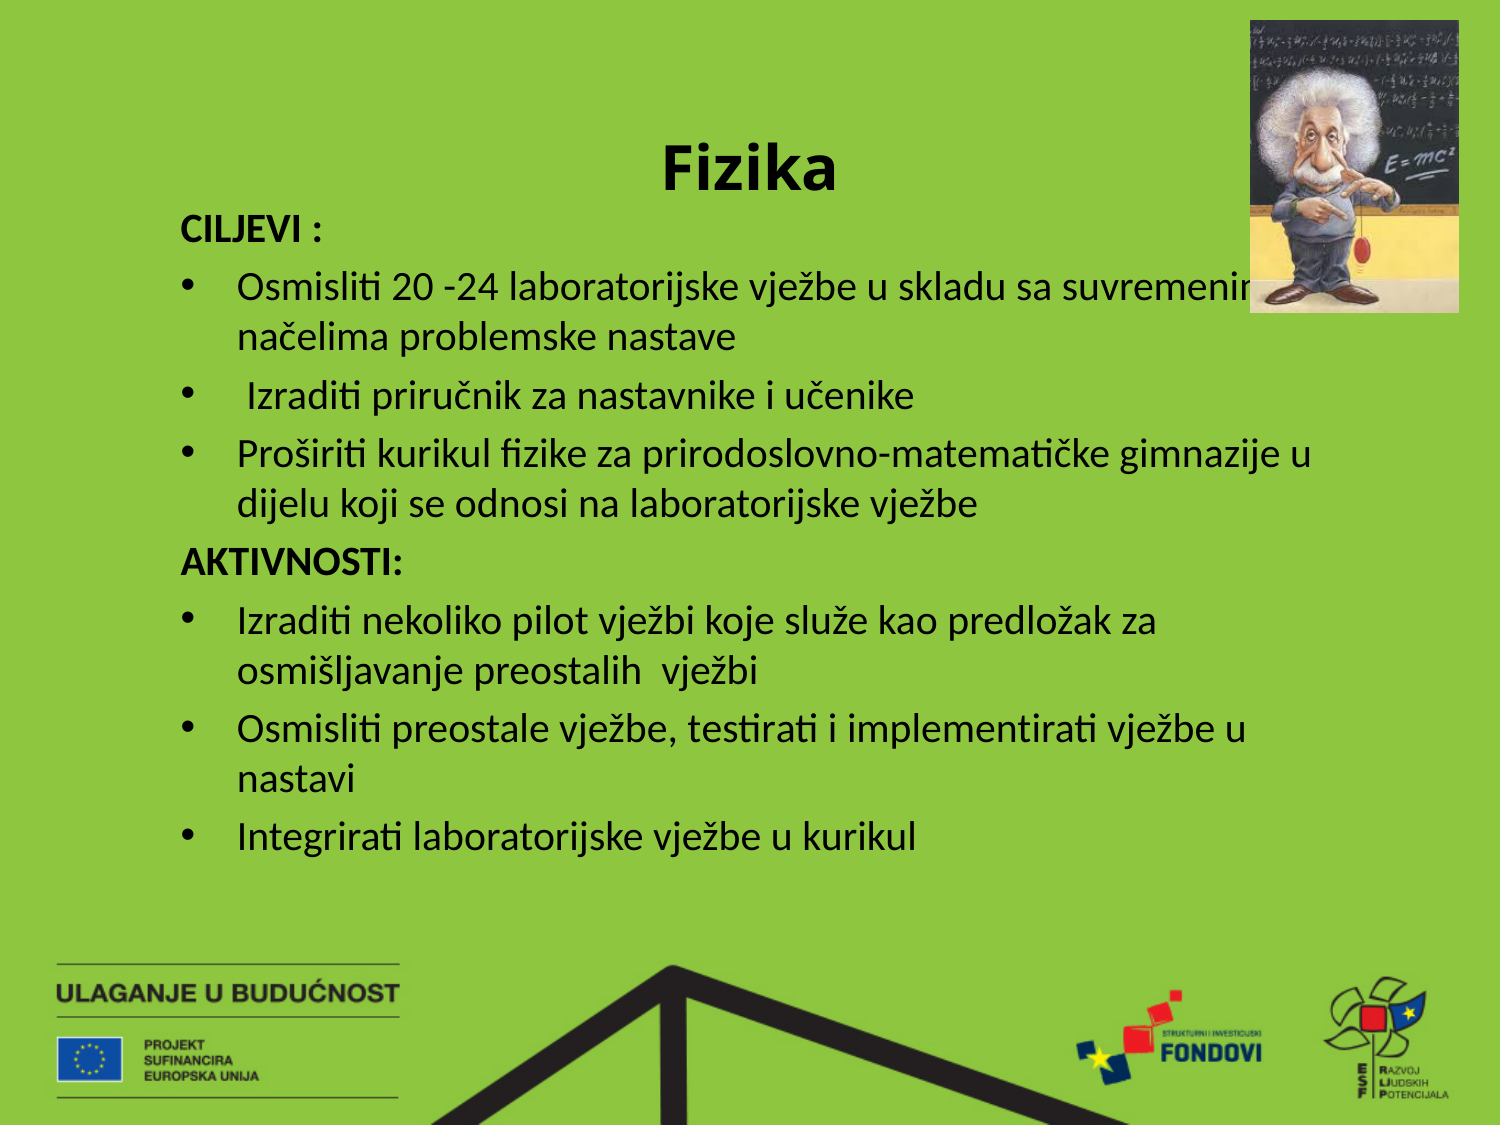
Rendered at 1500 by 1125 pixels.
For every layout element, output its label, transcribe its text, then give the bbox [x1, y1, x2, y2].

list CILJEVI : Osmisliti 20 -24 laboratorijske vježbe u skladu sa suvremenim načelima problemske nastave Izraditi priručnik za nastavnike i učenike Proširiti kurikul fizike za prirodoslovno-matematičke gimnazije u dijelu koji se odnosi na laboratorijske vježbe AKTIVNOSTI: Izraditi nekoliko pilot vježbi koje služe kao predložak za osmišljavanje preostalih vježbi Osmisliti preostale vježbe, testirati i implementirati vježbe u nastavi Integrirati laboratorijske vježbe u kurikul [165, 193, 1334, 1104]
title Fizika [165, 90, 1244, 193]
picture [0, 0, 1500, 1125]
